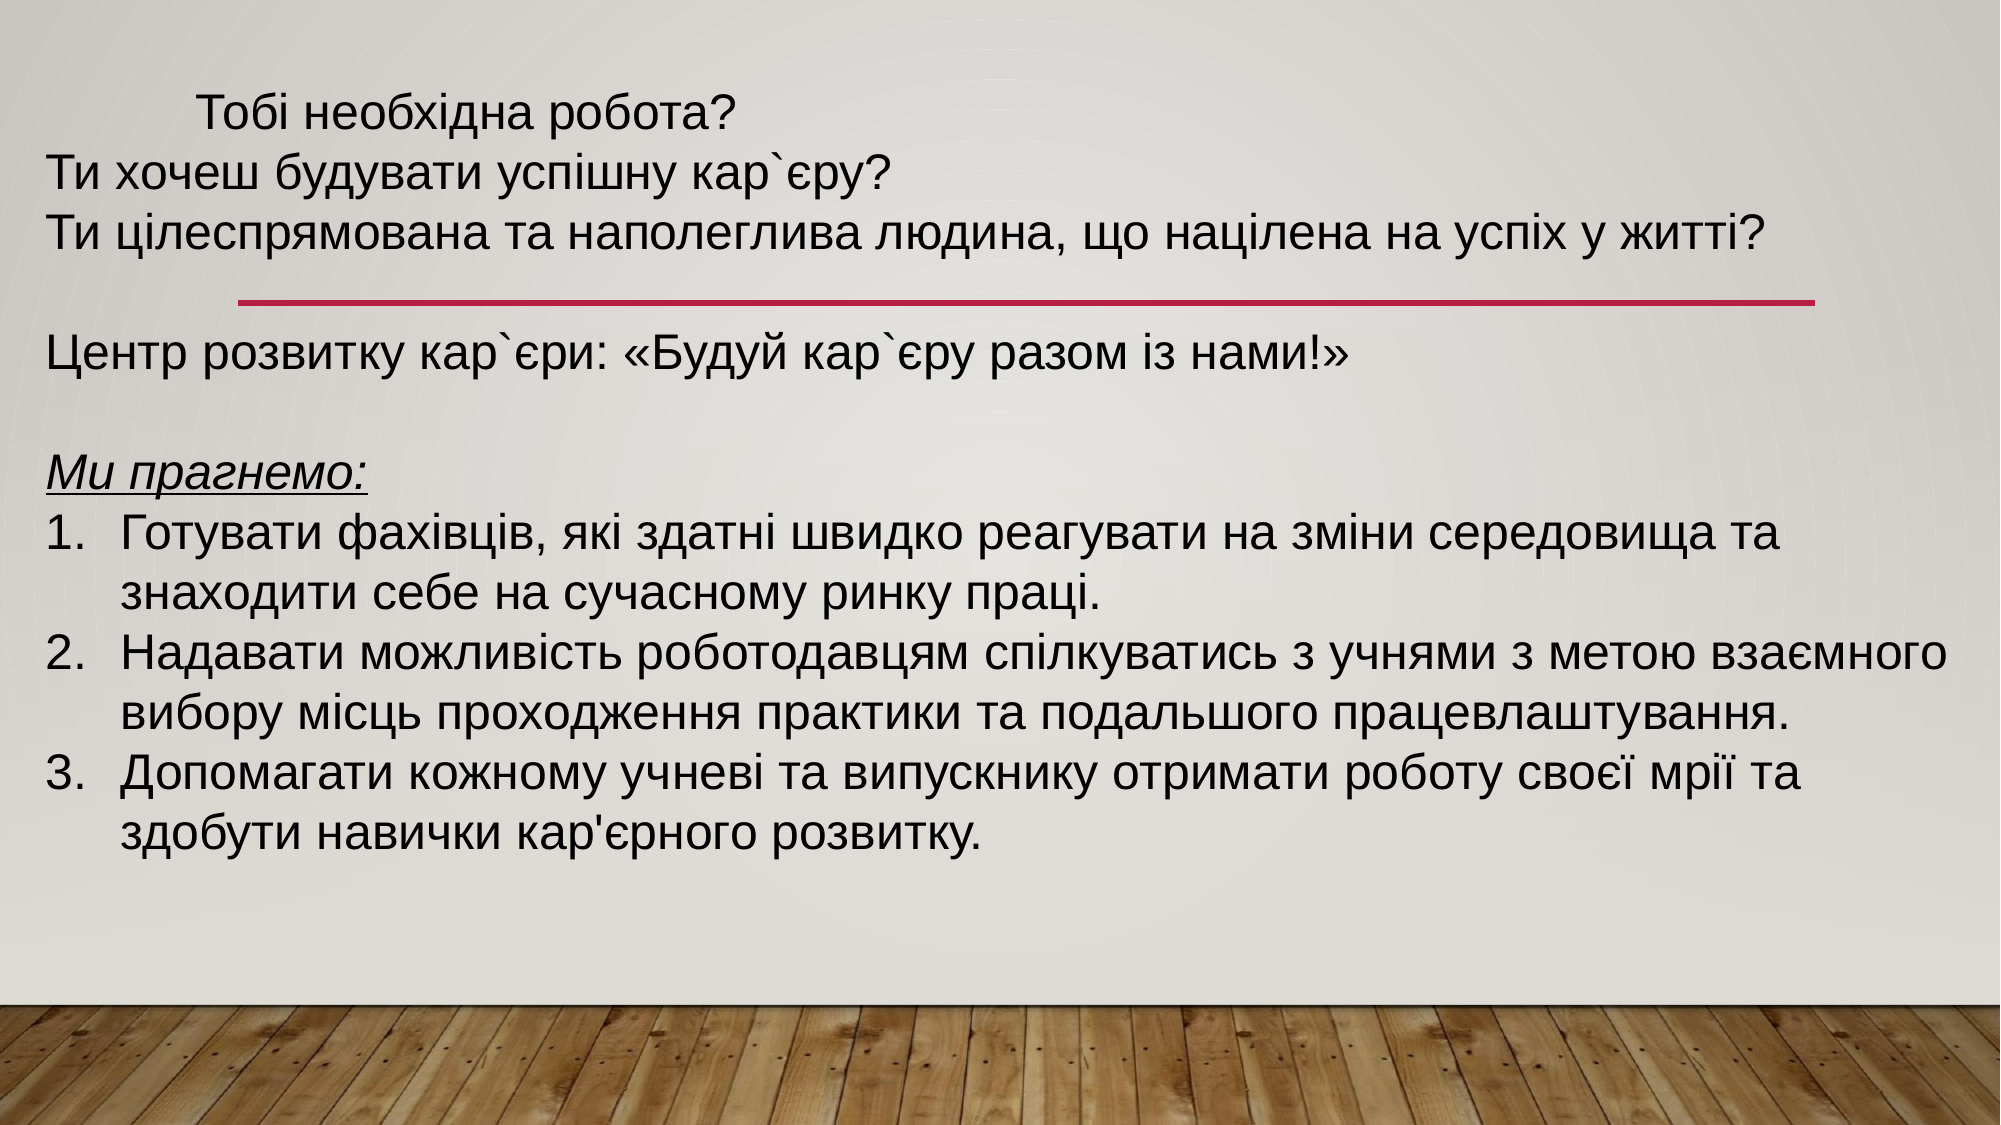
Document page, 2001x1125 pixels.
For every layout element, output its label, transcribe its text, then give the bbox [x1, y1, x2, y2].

picture [0, 1005, 2000, 1125]
list Тобі необхідна робота? Ти хочеш будувати успішну кар`єру? Ти цілеспрямована та наполеглива людина, що націлена на успіх у житті? Центр розвитку кар`єри: «Будуй кар`єру разом із нами!» Ми прагнемо: Готувати фахівців, які здатні швидко реагувати на зміни середовища та знаходити себе на сучасному ринку праці. Надавати можливість роботодавцям спілкуватись з учнями з метою взаємного вибору місць проходження практики та подальшого працевлаштування. Допомагати кожному учневі та випускнику отримати роботу своєї мрії та здобути навички кар'єрного розвитку. [30, 12, 1968, 1107]
